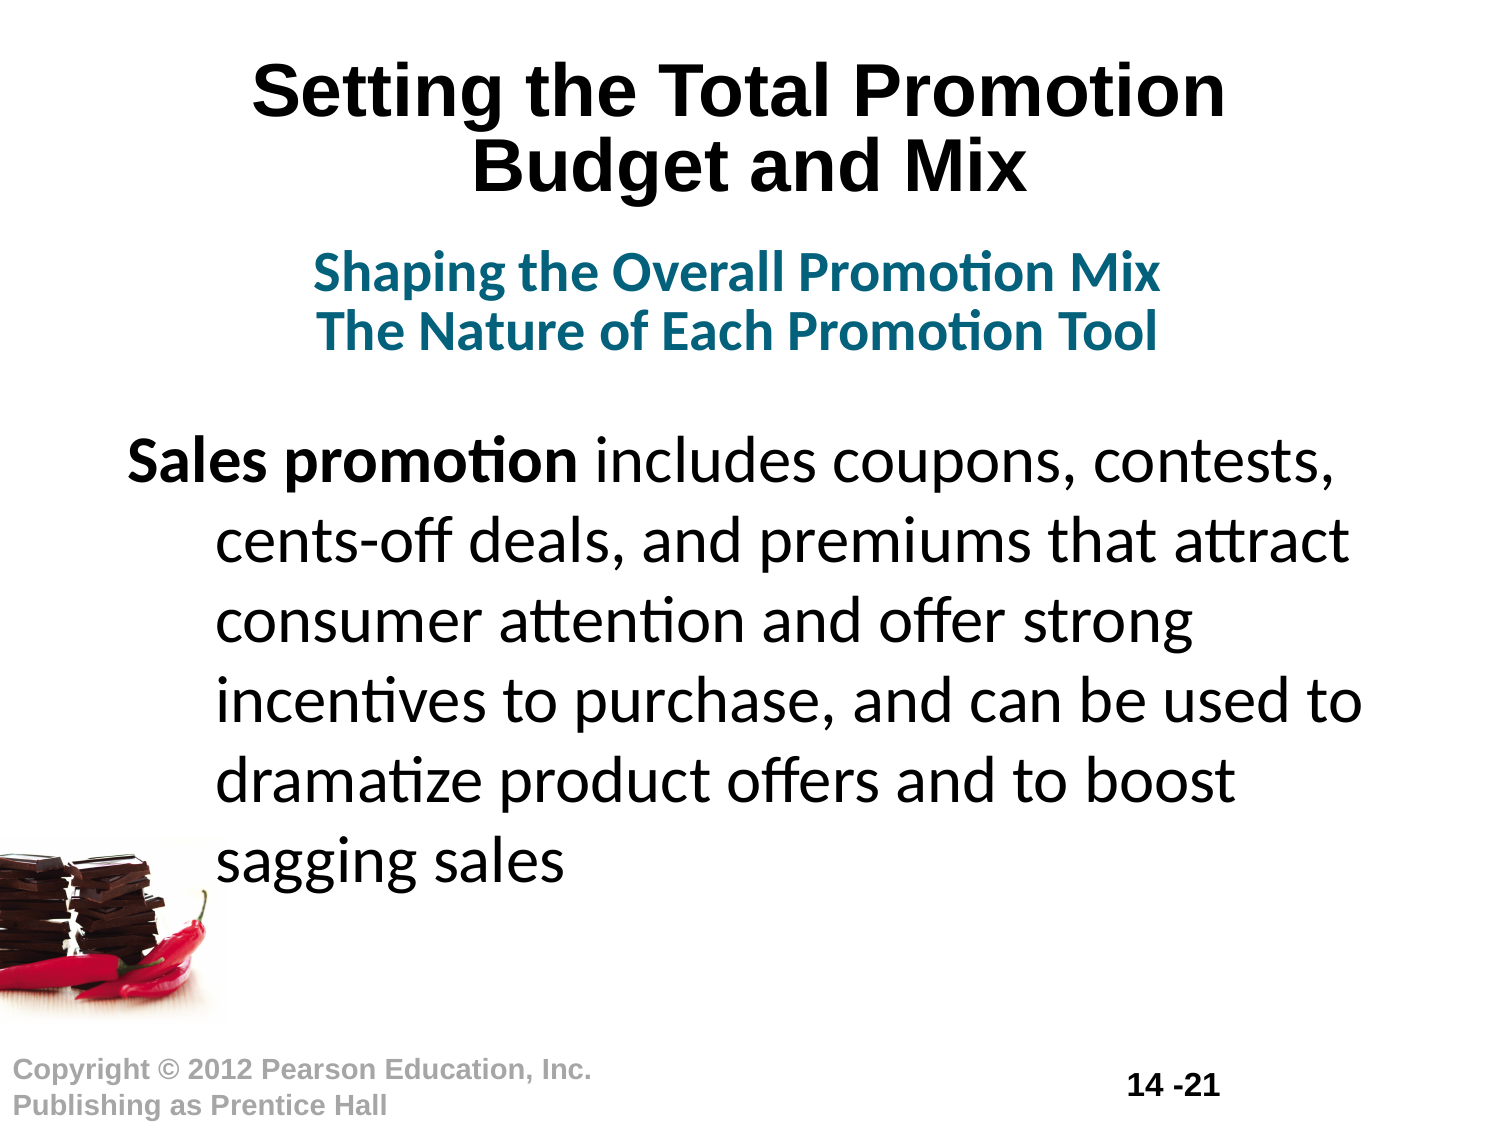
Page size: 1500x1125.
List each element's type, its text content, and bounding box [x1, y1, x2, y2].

picture [0, 837, 226, 1025]
list Shaping the Overall Promotion Mix The Nature of Each Promotion Tool [149, 237, 1326, 301]
list Sales promotion includes coupons, contests, cents-off deals, and premiums that attract consumer attention and offer strong incentives to purchase, and can be used to dramatize product offers and to boost sagging sales [112, 324, 1388, 1001]
title Setting the Total Promotion Budget and Mix [112, 37, 1388, 226]
